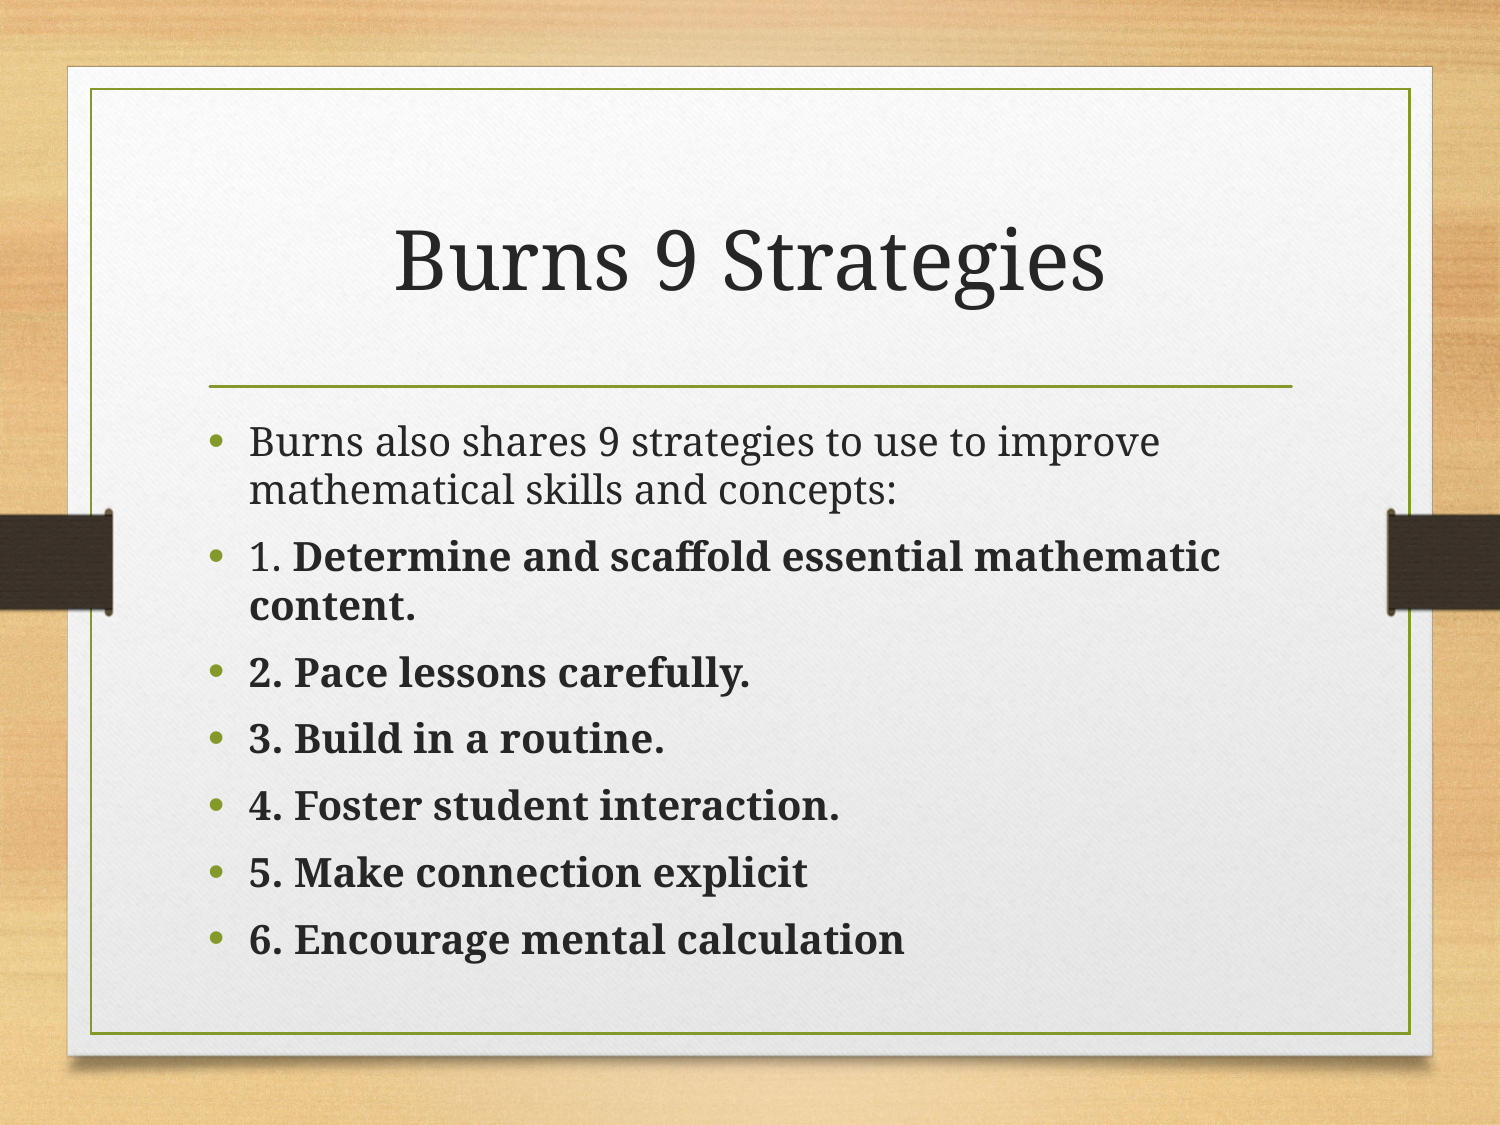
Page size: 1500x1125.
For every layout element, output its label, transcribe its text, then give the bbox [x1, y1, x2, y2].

list Burns also shares 9 strategies to use to improve mathematical skills and concepts: 1. Determine and scaffold essential mathematic content. 2. Pace lessons carefully. 3. Build in a routine. 4. Foster student interaction. 5. Make connection explicit 6. Encourage mental calculation [193, 408, 1309, 974]
title Burns 9 Strategies [193, 150, 1309, 365]
picture [0, 0, 1500, 1125]
